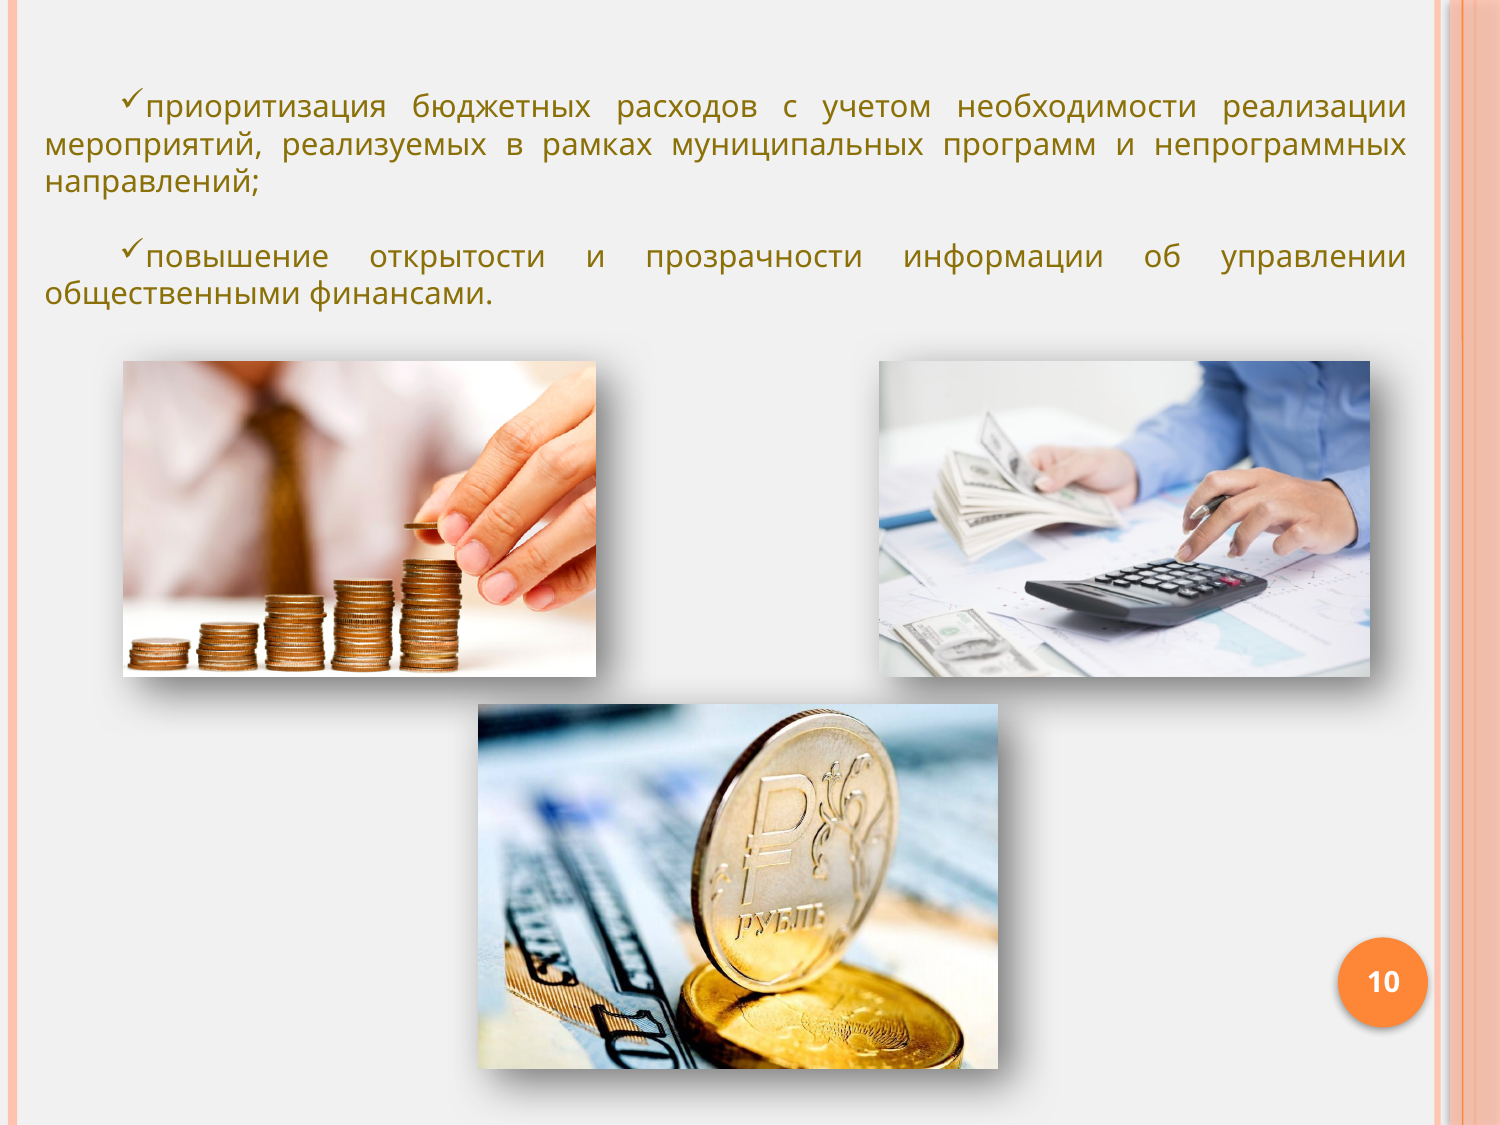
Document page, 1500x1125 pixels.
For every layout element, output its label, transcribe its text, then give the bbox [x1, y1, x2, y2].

picture [879, 361, 1370, 678]
picture [477, 703, 999, 1069]
slide_number 10 [1333, 940, 1434, 1027]
picture [123, 361, 596, 678]
text_box приоритизация бюджетных расходов с учетом необходимости реализации мероприятий, реализуемых в рамках муниципальных программ и непрограммных направлений; повышение открытости и прозрачности информации об управлении общественными финансами. [29, 78, 1424, 319]
